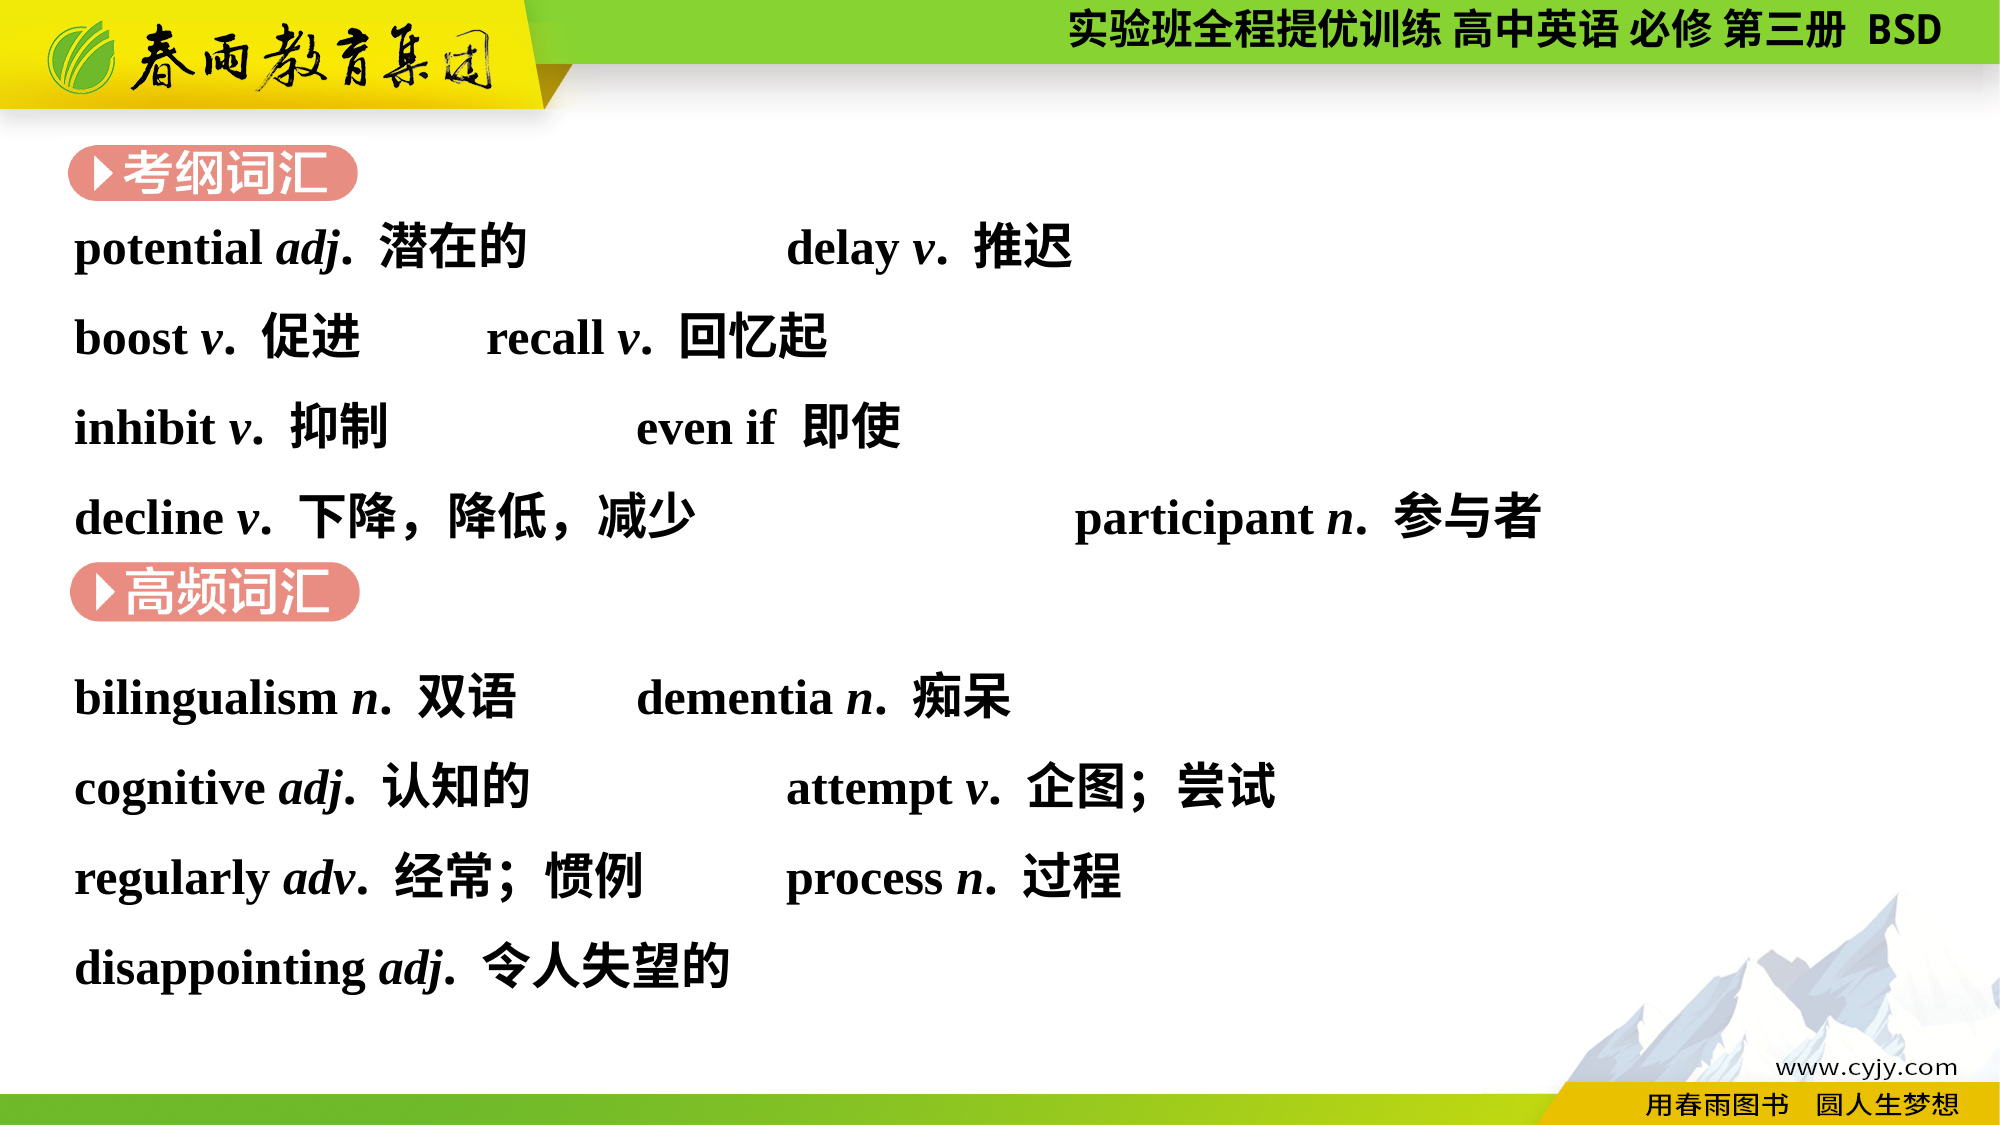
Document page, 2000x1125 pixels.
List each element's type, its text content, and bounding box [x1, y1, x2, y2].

list potential adj. 潜在的 delay v. 推迟 boost v. 促进 recall v. 回忆起 inhibit v. 抑制 even if 即使 decline v. 下降，降低，减少 participant n. 参与者 bilingualism n. 双语 dementia n. 痴呆 cognitive adj. 认知的 attempt v. 企图；尝试 regularly adv. 经常；惯例 process n. 过程 disappointing adj. 令人失望的 [59, 177, 1944, 1051]
picture [0, 0, 2000, 1125]
